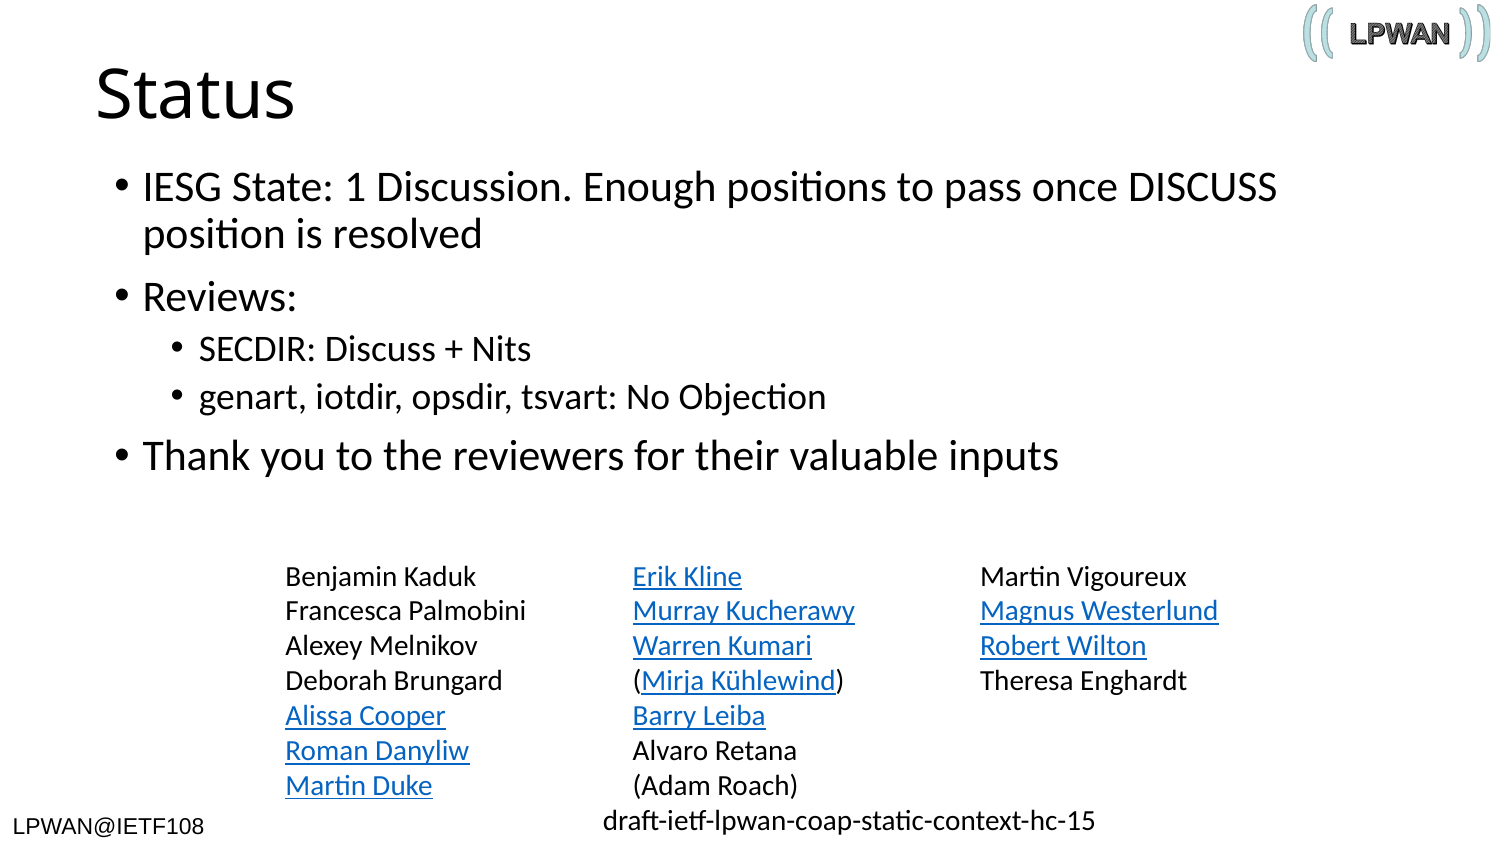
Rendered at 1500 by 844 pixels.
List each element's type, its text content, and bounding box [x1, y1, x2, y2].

text_box draft-ietf-lpwan-coap-static-context-hc-15 [588, 821, 1112, 844]
picture [1303, 4, 1491, 62]
text_box Benjamin Kaduk Francesca Palmobini Alexey Melnikov Deborah Brungard Alissa Cooper Roman Danyliw Martin Duke Erik Kline Murray Kucherawy Warren Kumari (Mirja Kühlewind) Barry Leiba Alvaro Retana (Adam Roach) Martin Vigoureux Magnus Westerlund Robert Wilton Theresa Enghardt [214, 549, 1286, 821]
title Status [84, 14, 1378, 178]
list IESG State: 1 Discussion. Enough positions to pass once DISCUSS position is resolved Reviews: SECDIR: Discuss + Nits genart, iotdir, opsdir, tsvart: No Objection Thank you to the reviewers for their valuable inputs [103, 157, 1397, 760]
